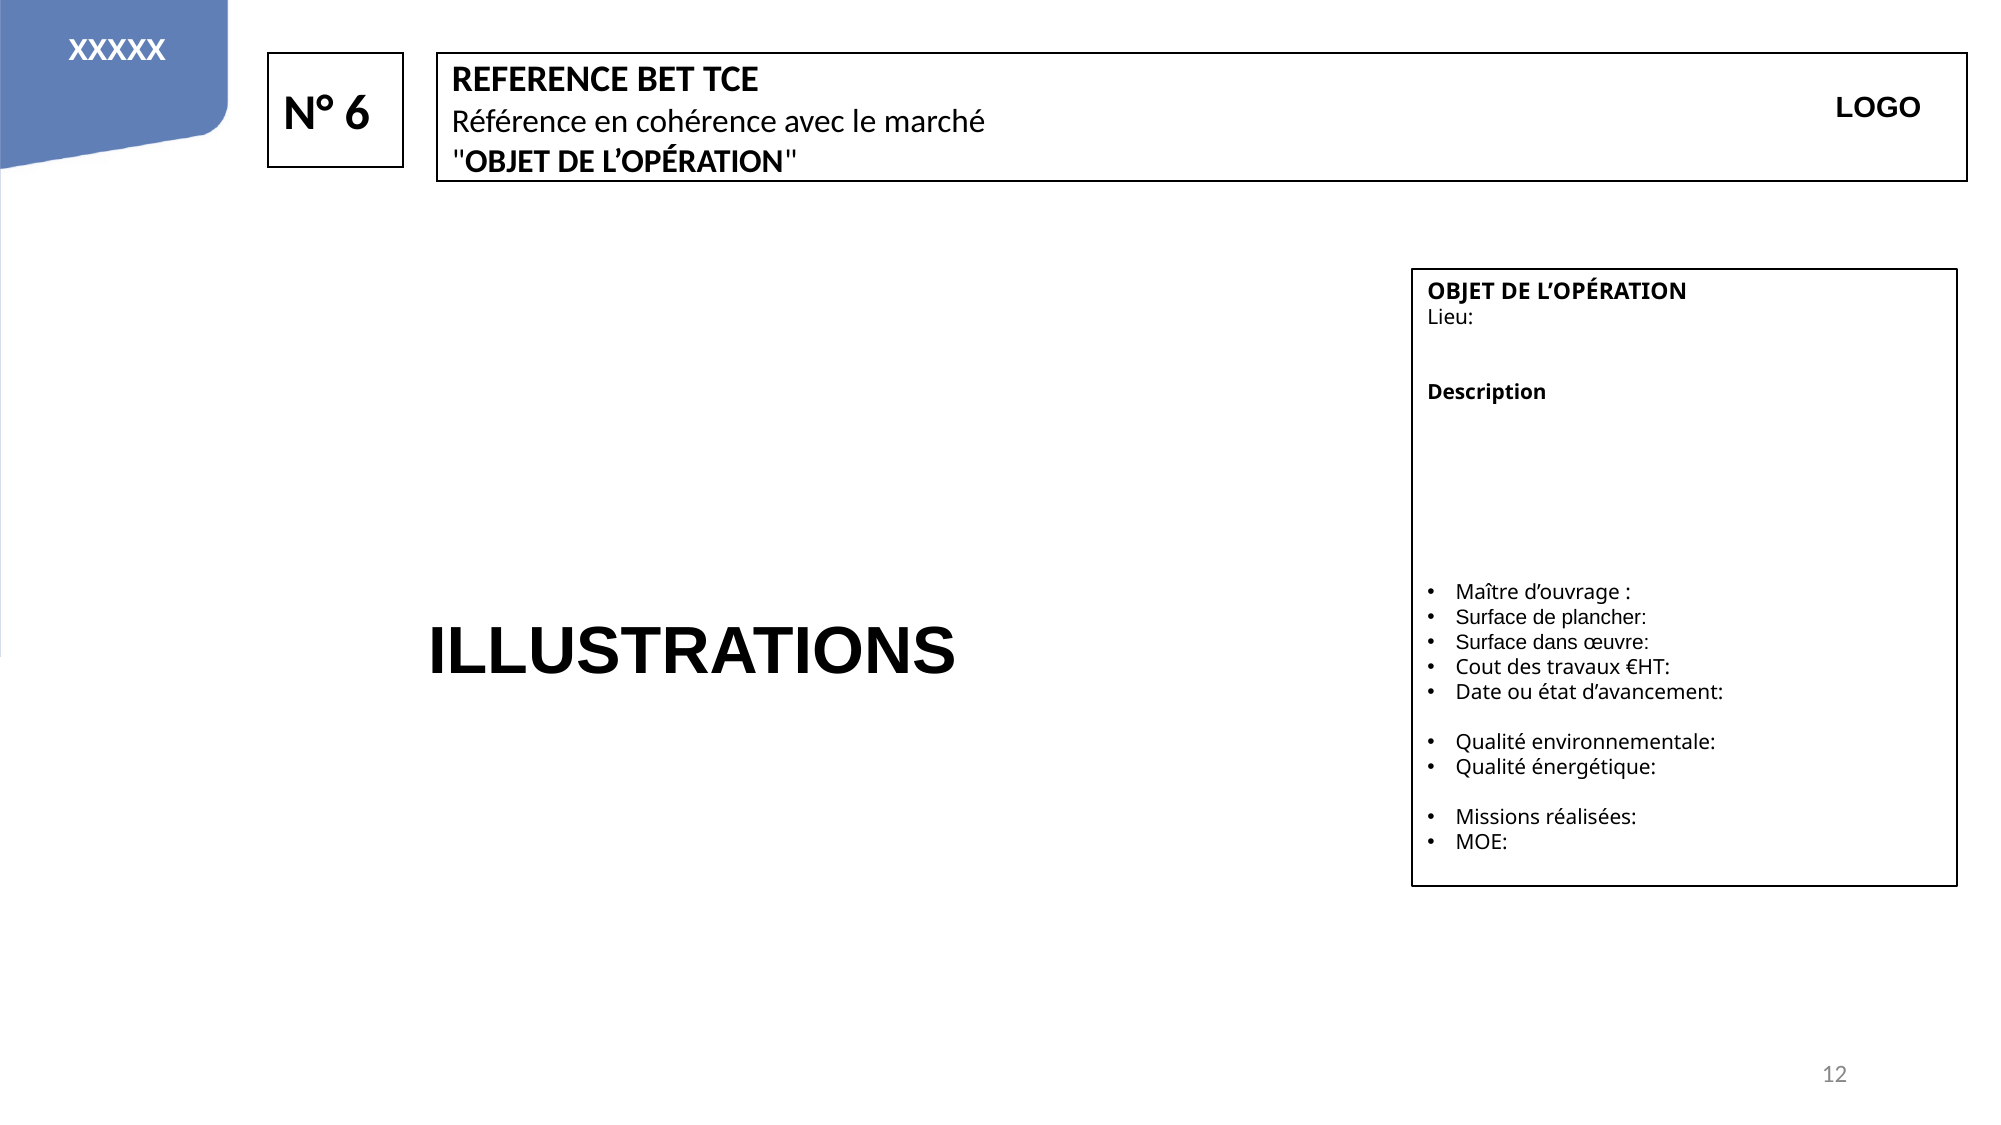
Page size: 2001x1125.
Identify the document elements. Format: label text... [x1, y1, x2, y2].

text_box ILLUSTRATIONS [11, 189, 1392, 1105]
text_box LOGO [1810, 81, 1947, 131]
text_box OBJET DE L’OPÉRATION Lieu: Description Maître d’ouvrage : Surface de plancher: Surface dans œuvre: Cout des travaux €HT: Date ou état d’avancement: Qualité environnementale: Qualité énergétique: Missions réalisées: MOE: [1412, 269, 1957, 887]
slide_number 12 [1412, 1042, 1863, 1103]
text_box REFERENCE BET TCE Référence en cohérence avec le marché "OBJET DE L’OPÉRATION" [1016, 52, 1967, 181]
picture [0, 0, 1012, 657]
